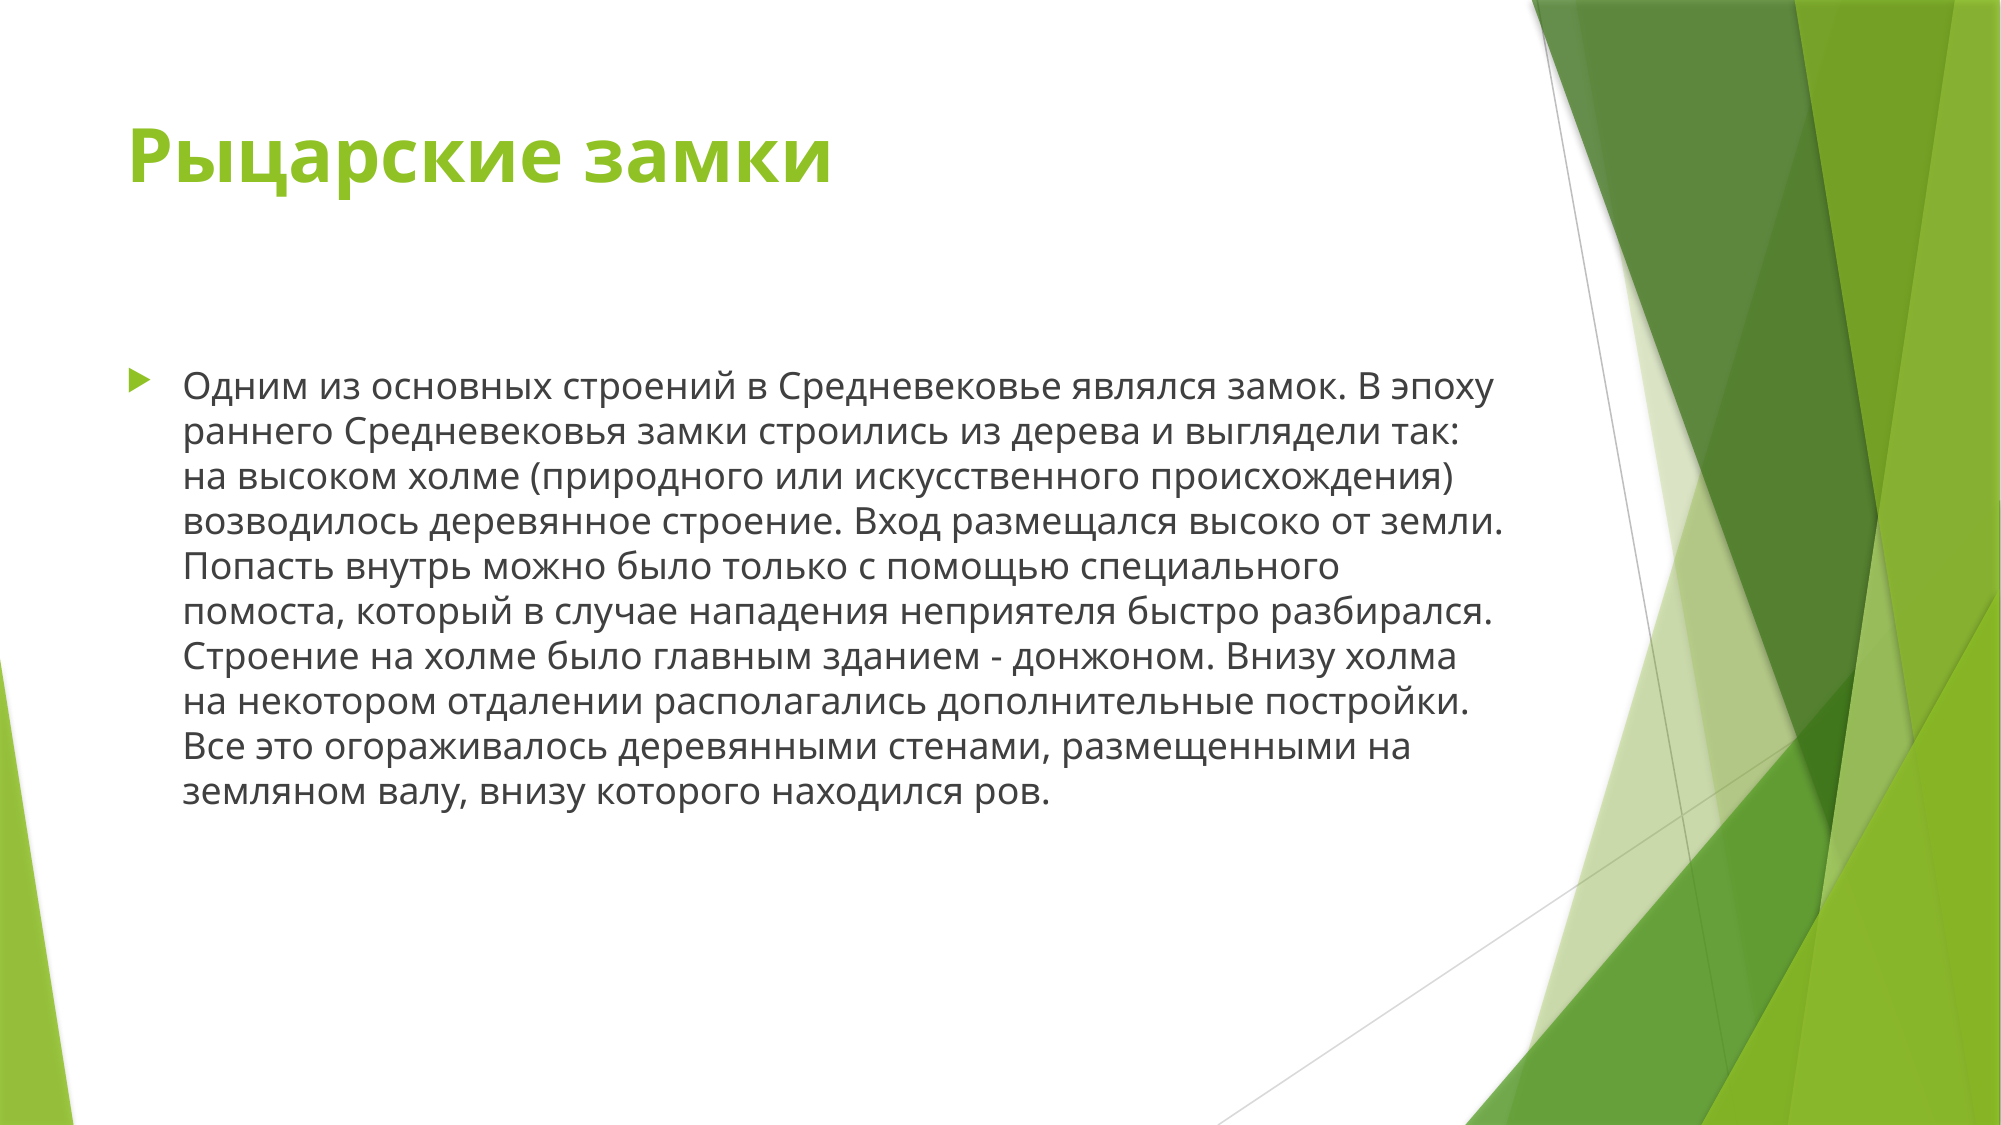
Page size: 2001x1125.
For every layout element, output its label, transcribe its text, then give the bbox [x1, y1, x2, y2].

title Рыцарские замки [111, 99, 1522, 317]
list Одним из основных строений в Средневековье являлся замок. В эпоху раннего Средневековья замки строились из дерева и выглядели так: на высоком холме (природного или искусственного происхождения) возводилось деревянное строение. Вход размещался высоко от земли. Попасть внутрь можно было только с помощью специального помоста, который в случае нападения неприятеля быстро разбирался. Строение на холме было главным зданием - донжоном. Внизу холма на некотором отдалении располагались дополнительные постройки. Все это огораживалось деревянными стенами, размещенными на земляном валу, внизу которого находился ров. [111, 354, 1522, 992]
